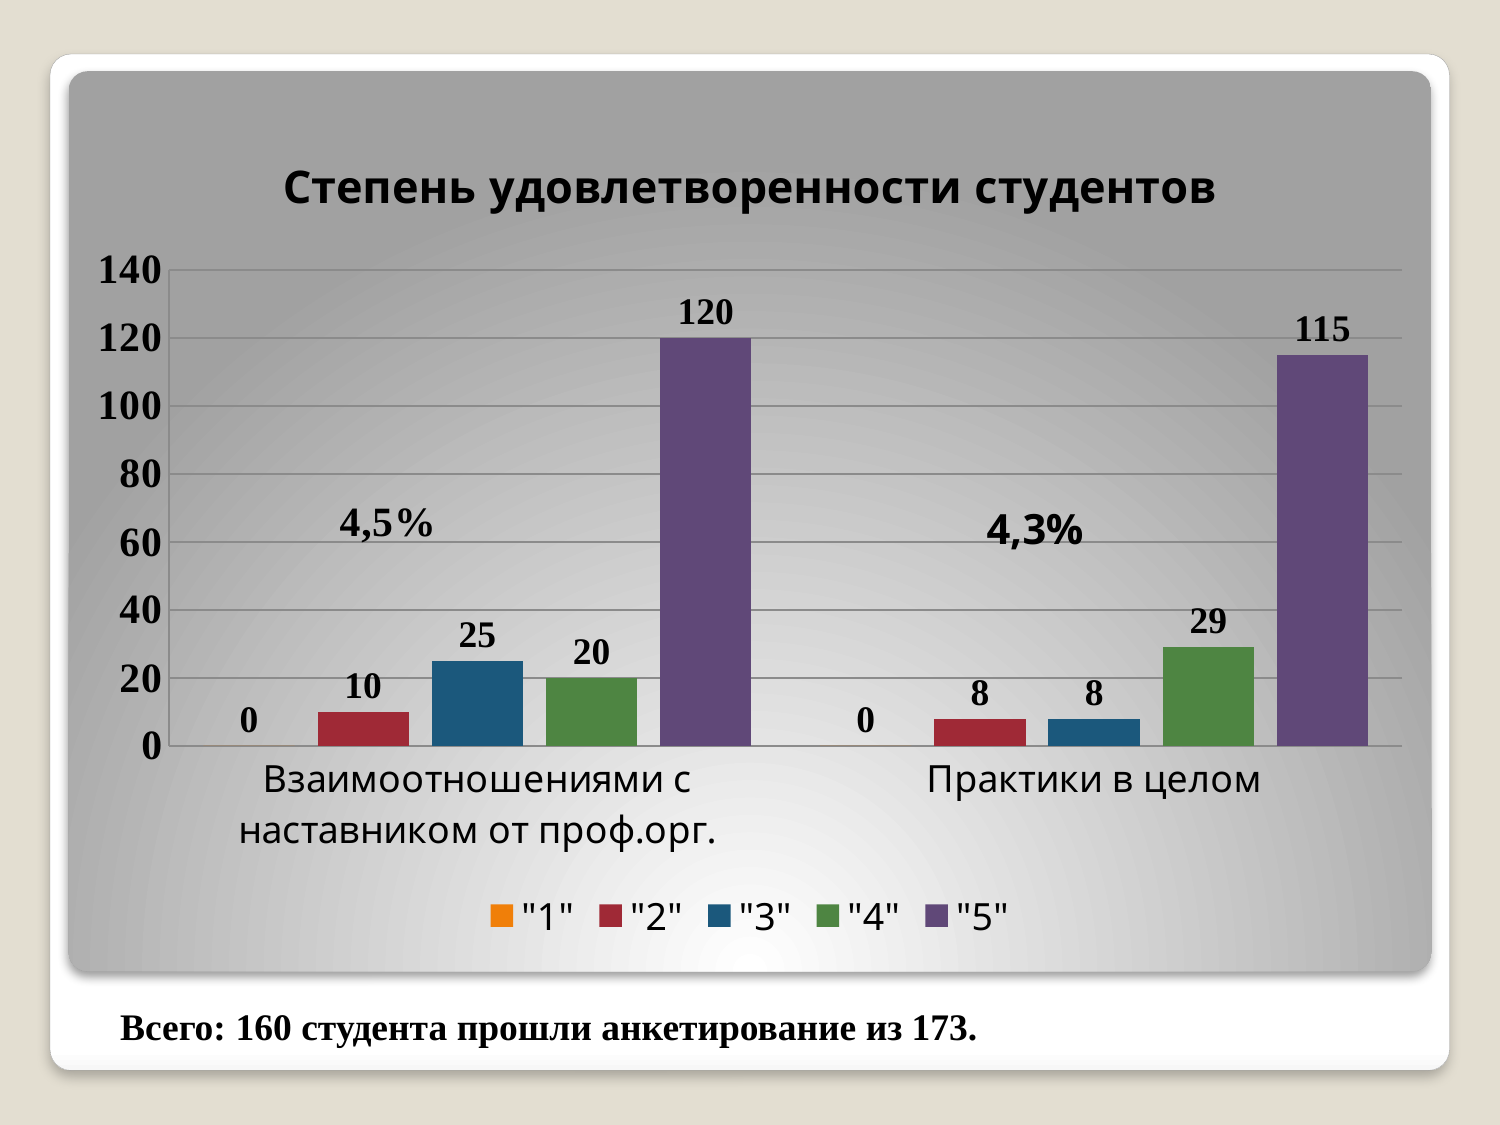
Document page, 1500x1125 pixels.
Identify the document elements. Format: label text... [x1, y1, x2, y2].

chart [70, 116, 1430, 950]
text_box Всего: 160 студента прошли анкетирование из 173. [105, 996, 1055, 1056]
